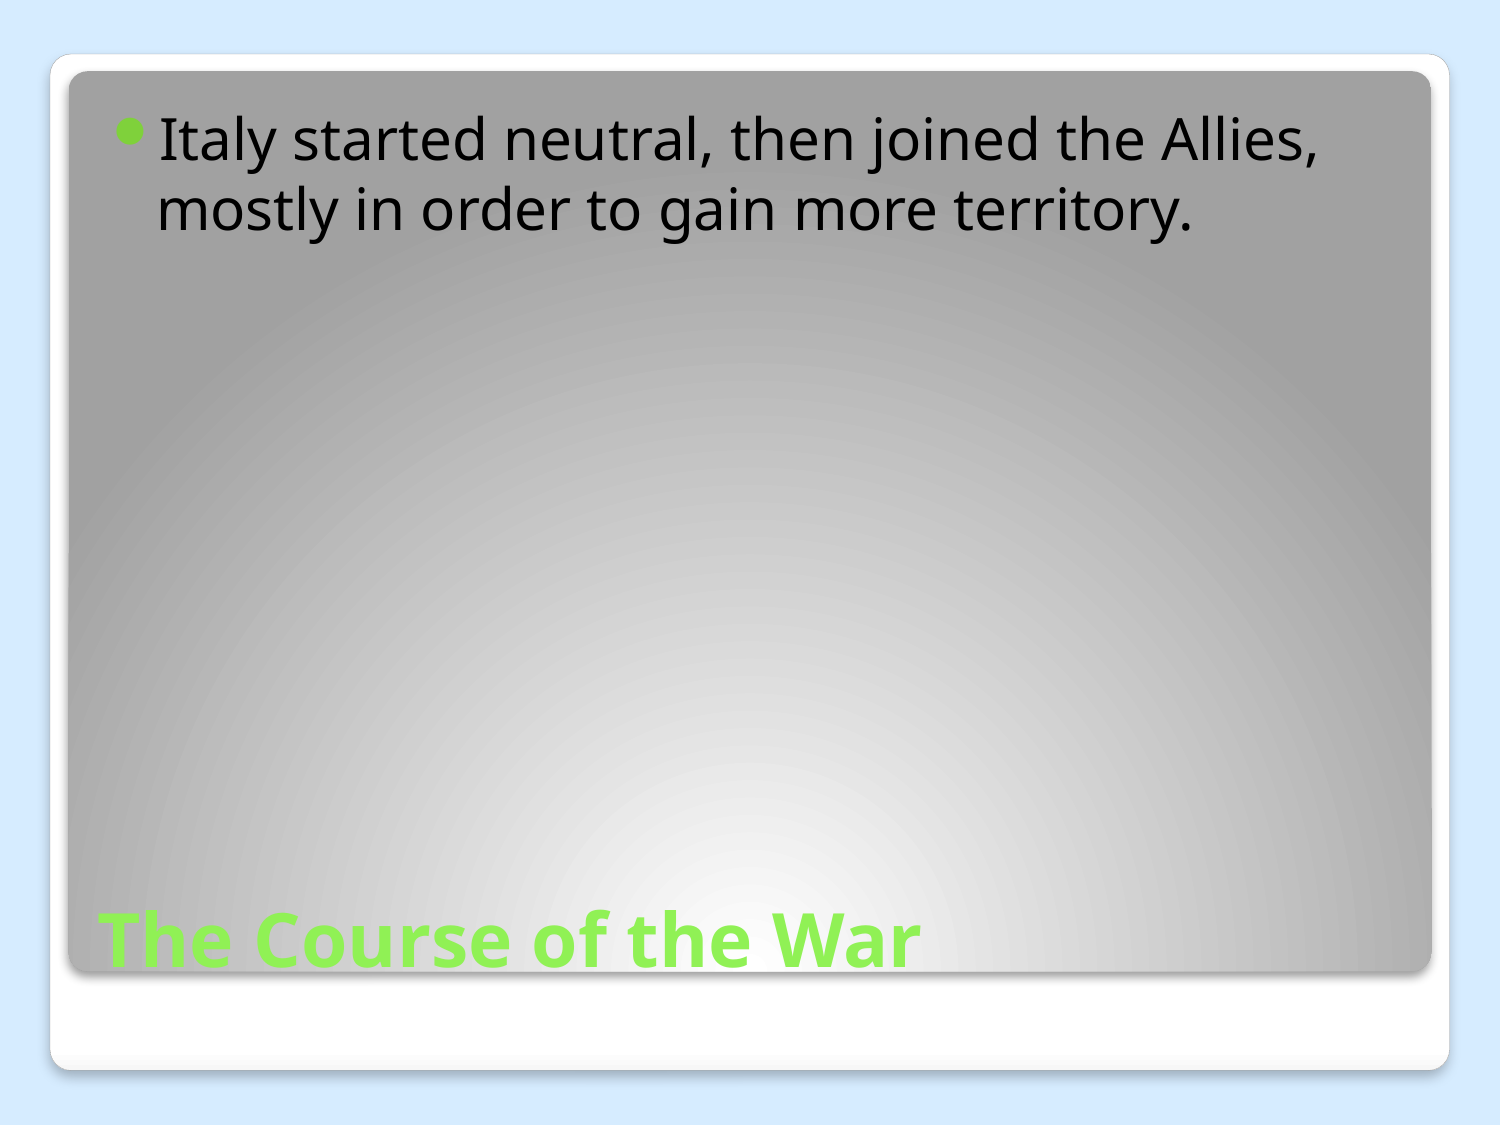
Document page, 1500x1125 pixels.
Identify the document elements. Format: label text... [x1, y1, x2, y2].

list Italy started neutral, then joined the Allies, mostly in order to gain more territory. [82, 86, 1425, 774]
title The Course of the War [82, 817, 1425, 990]
